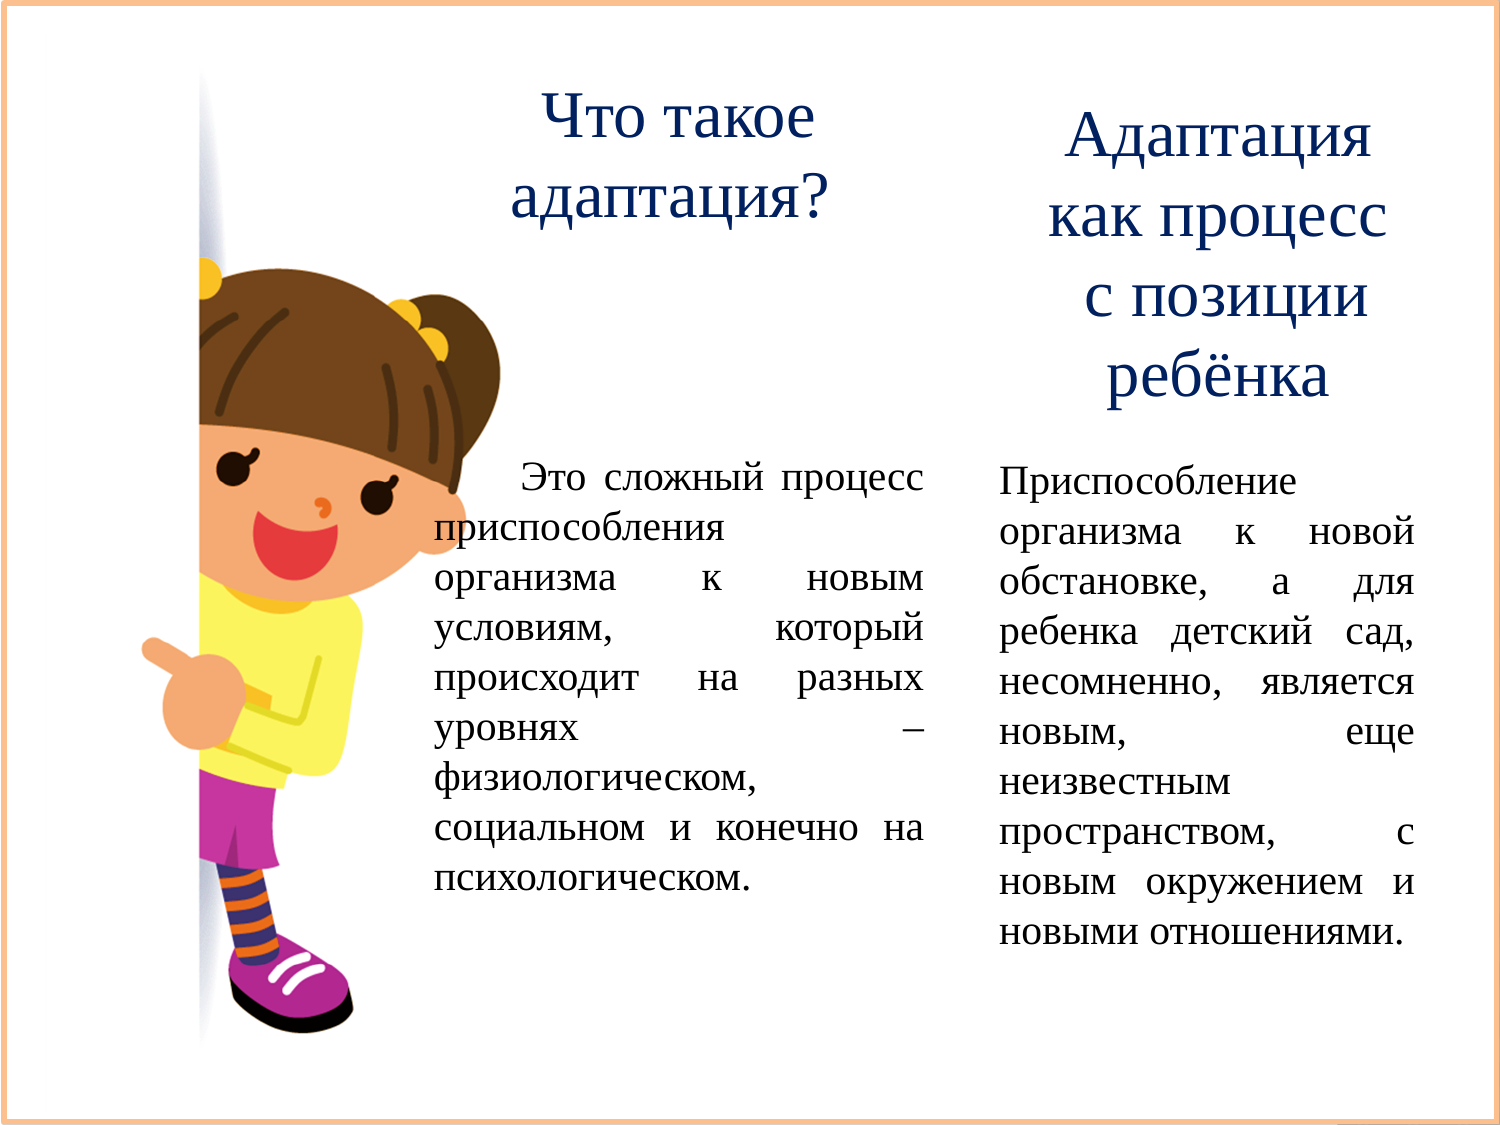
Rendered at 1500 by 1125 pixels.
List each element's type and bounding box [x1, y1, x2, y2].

list [0, 0, 1500, 1125]
